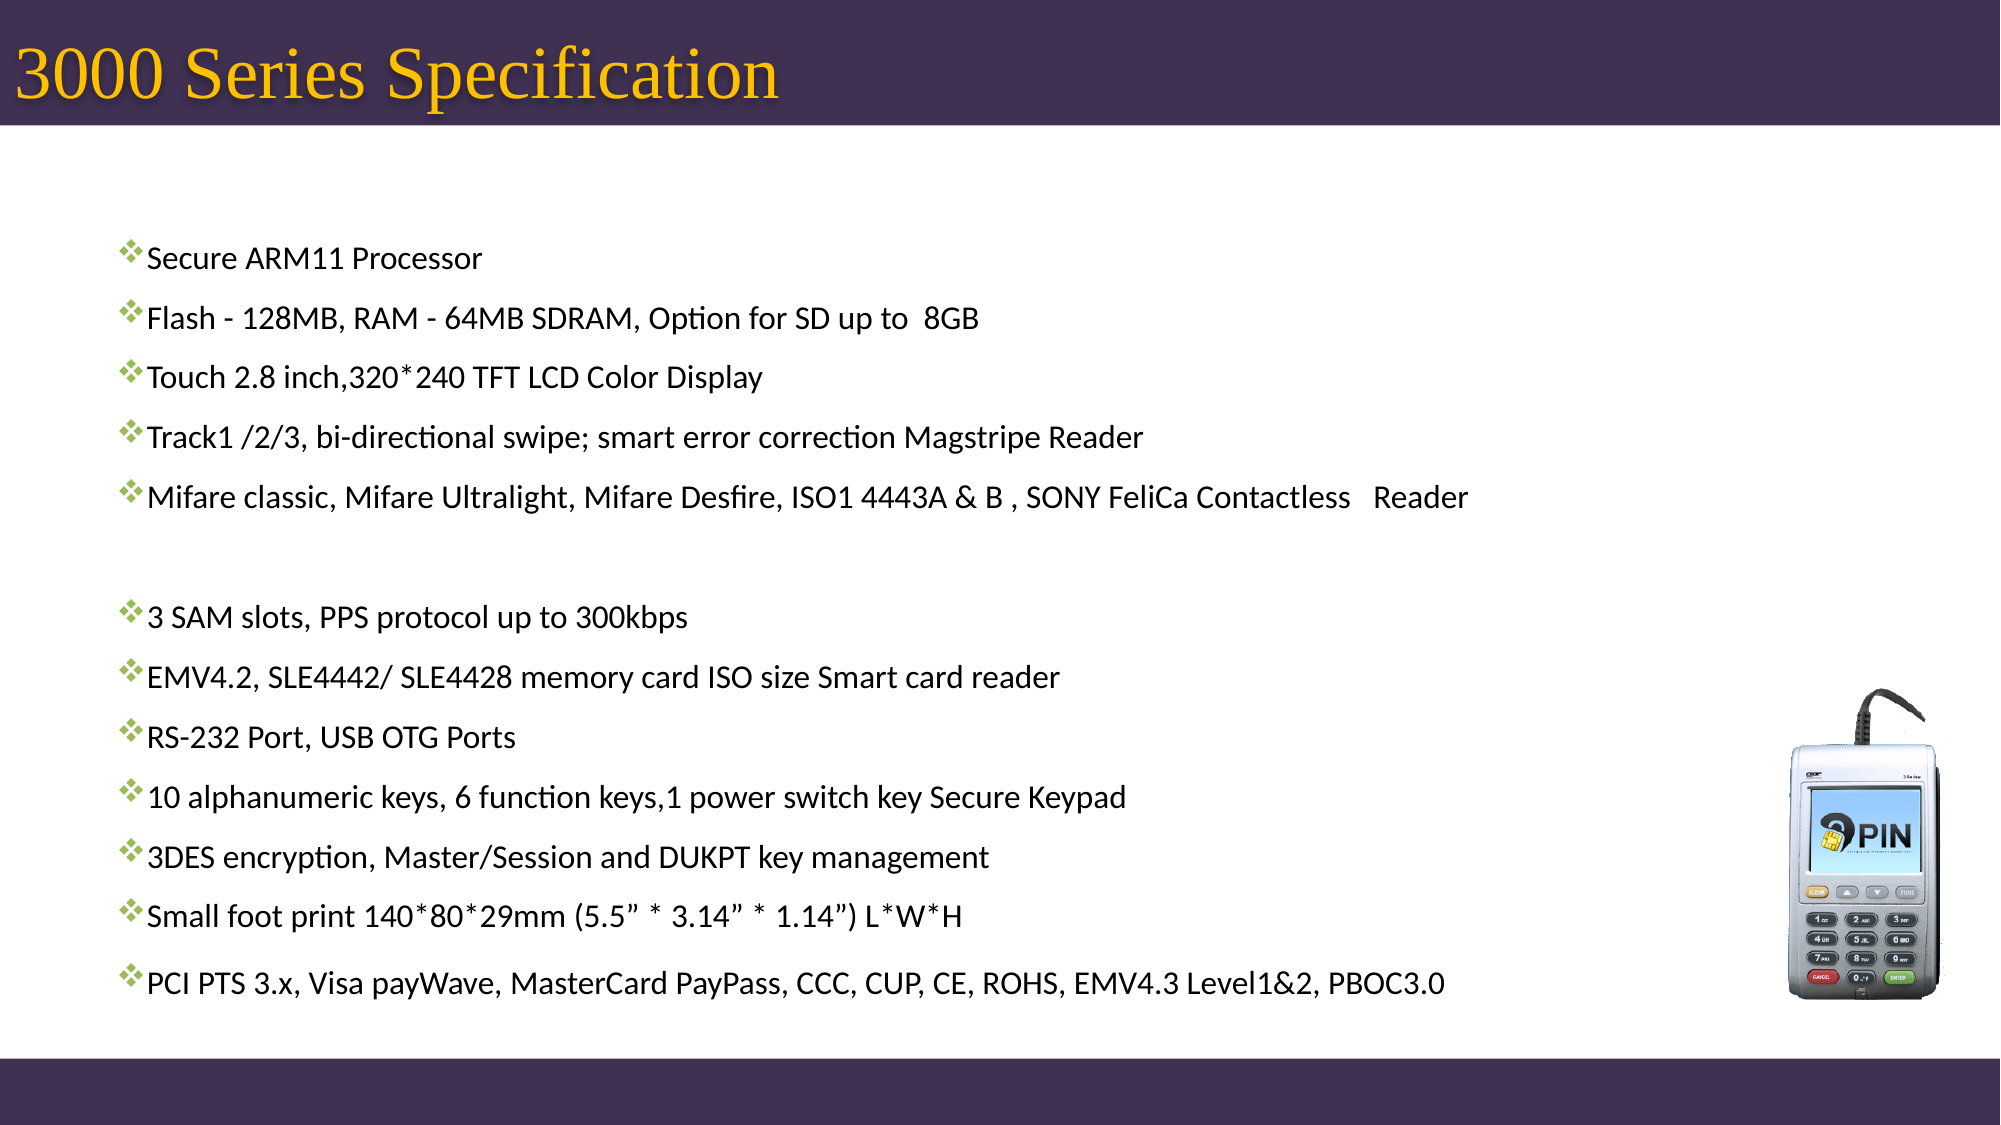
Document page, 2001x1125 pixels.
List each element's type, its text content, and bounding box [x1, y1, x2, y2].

text_box 3000 Series Specification [0, 15, 1021, 123]
picture [1781, 688, 1952, 1000]
text_box Secure ARM11 Processor Flash - 128MB, RAM - 64MB SDRAM, Option for SD up to 8GB Touch 2.8 inch,320*240 TFT LCD Color Display Track1 /2/3, bi-directional swipe; smart error correction Magstripe Reader Mifare classic, Mifare Ultralight, Mifare Desfire, ISO1 4443A & B , SONY FeliCa Contactless Reader 3 SAM slots, PPS protocol up to 300kbps EMV4.2, SLE4442/ SLE4428 memory card ISO size Smart card reader RS-232 Port, USB OTG Ports 10 alphanumeric keys, 6 function keys,1 power switch key Secure Keypad 3DES encryption, Master/Session and DUKPT key management Small foot print 140*80*29mm (5.5” * 3.14” * 1.14”) L*W*H PCI PTS 3.x, Visa payWave, MasterCard PayPass, CCC, CUP, CE, ROHS, EMV4.3 Level1&2, PBOC3.0 [101, 208, 1496, 1055]
